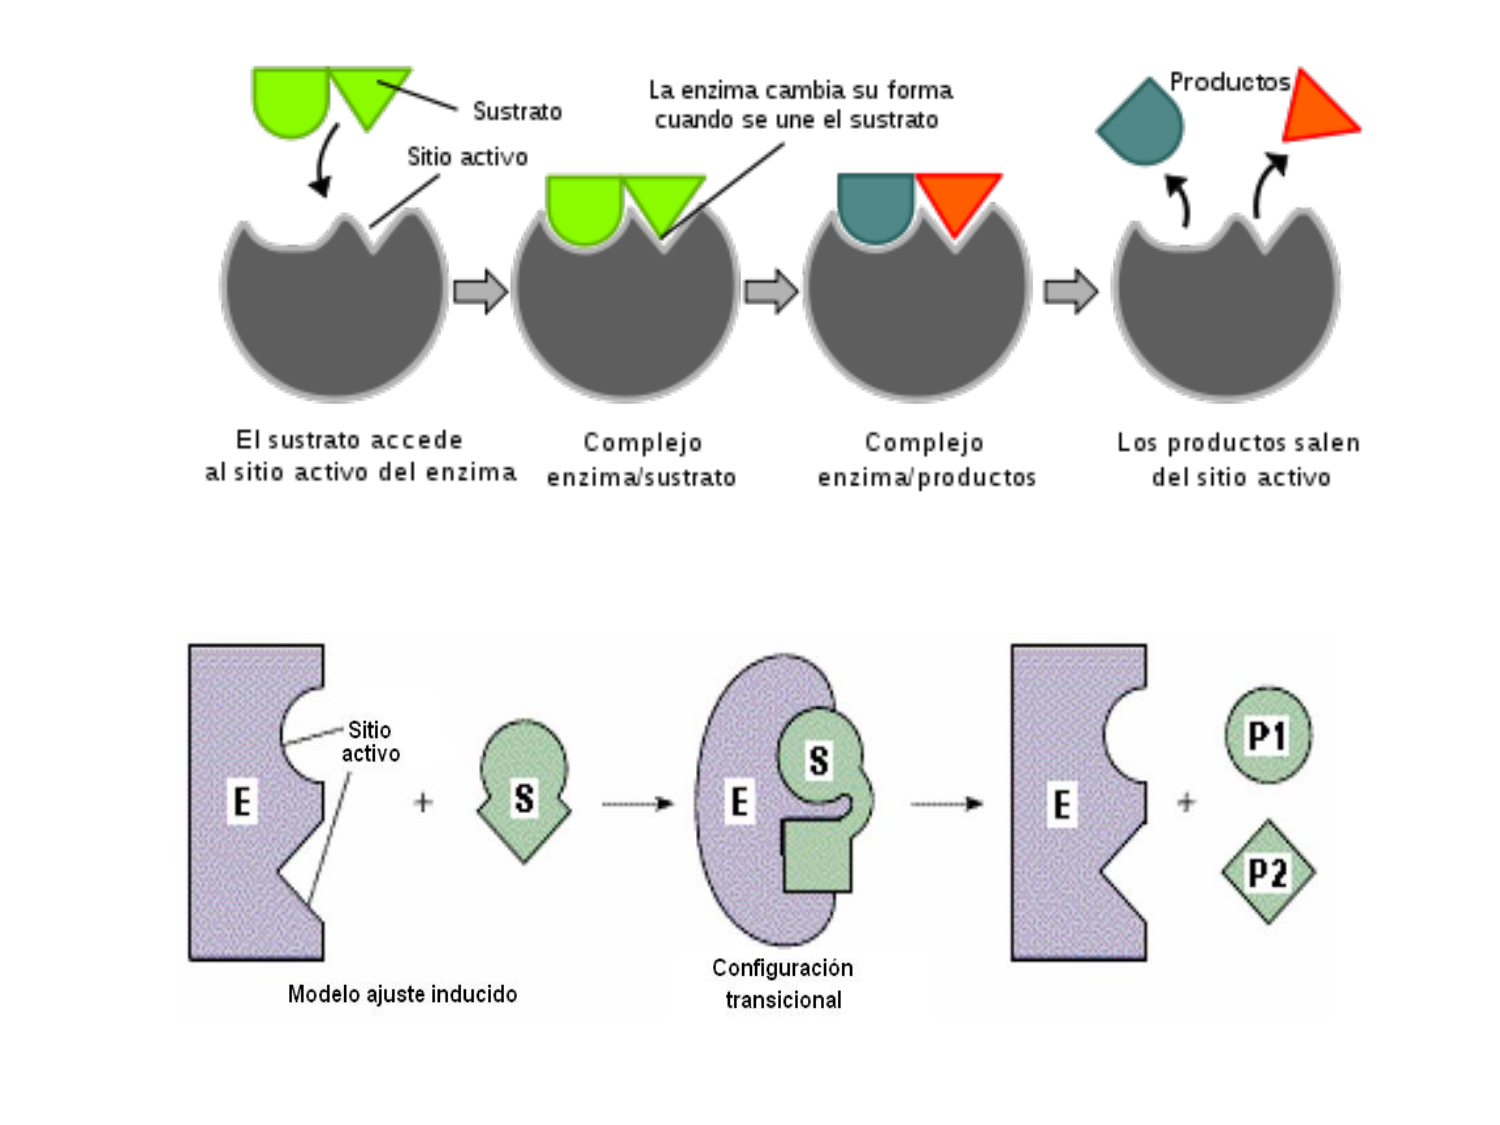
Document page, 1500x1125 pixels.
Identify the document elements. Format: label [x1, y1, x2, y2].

picture [175, 632, 1348, 1020]
picture [198, 46, 1383, 516]
